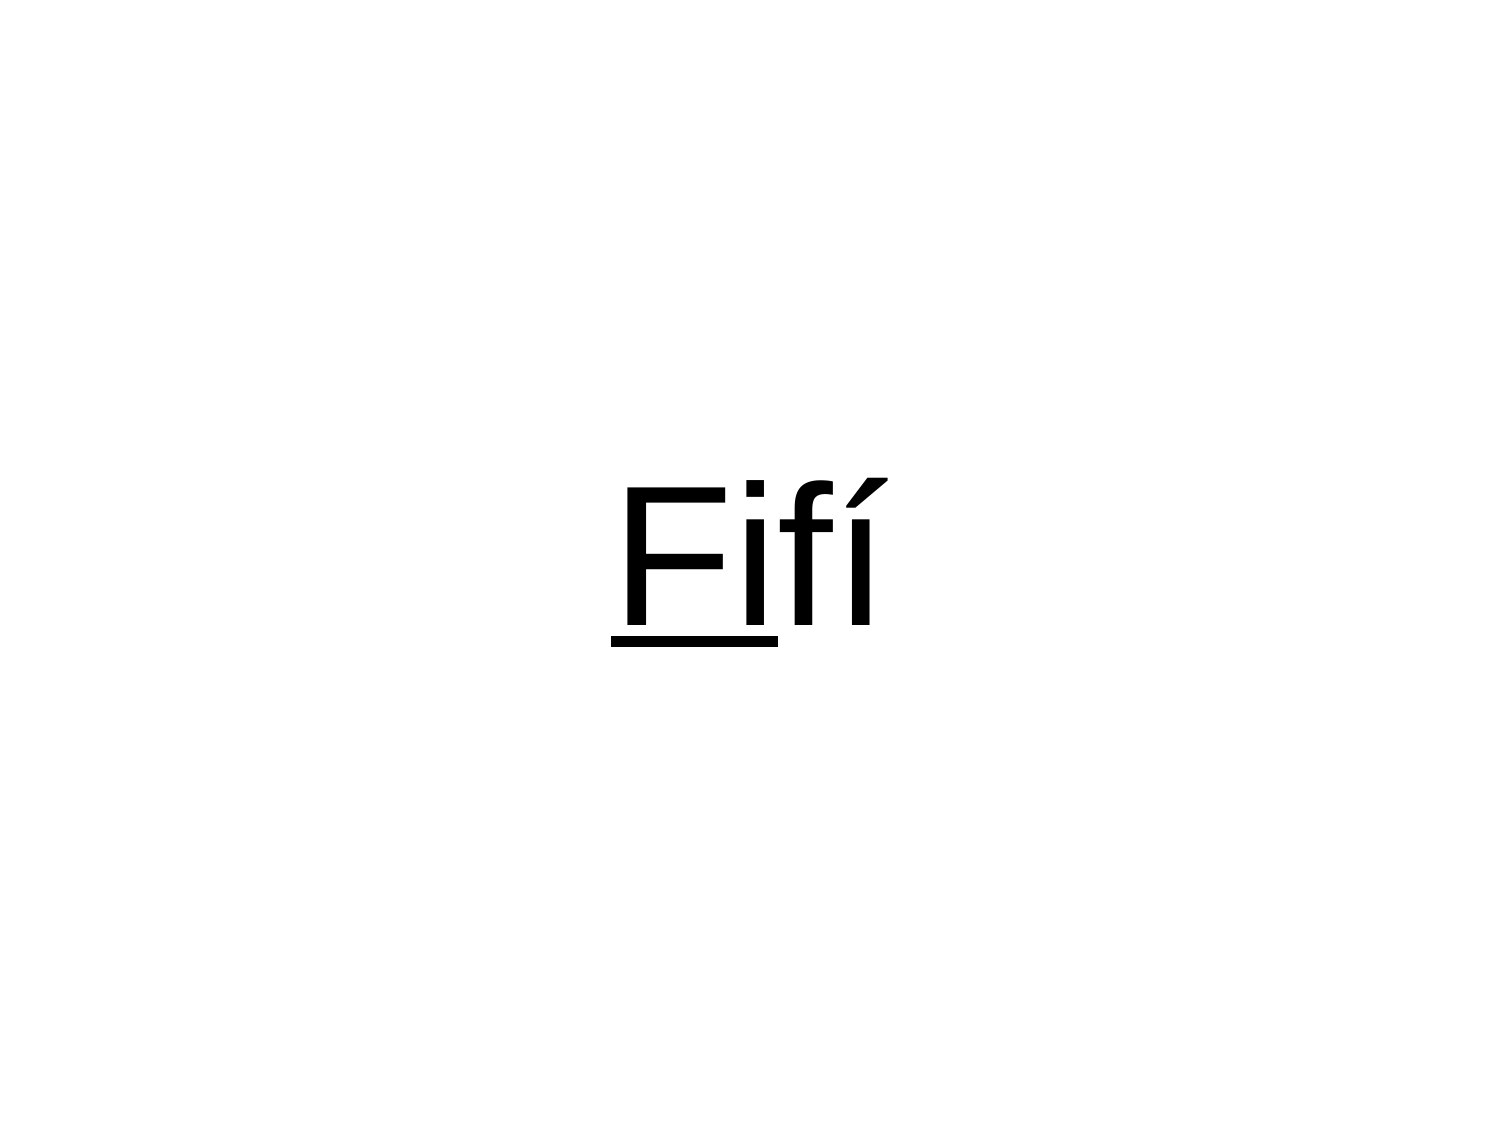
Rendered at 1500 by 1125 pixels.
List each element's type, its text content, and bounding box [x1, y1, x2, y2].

title Fifí [112, 425, 1388, 667]
